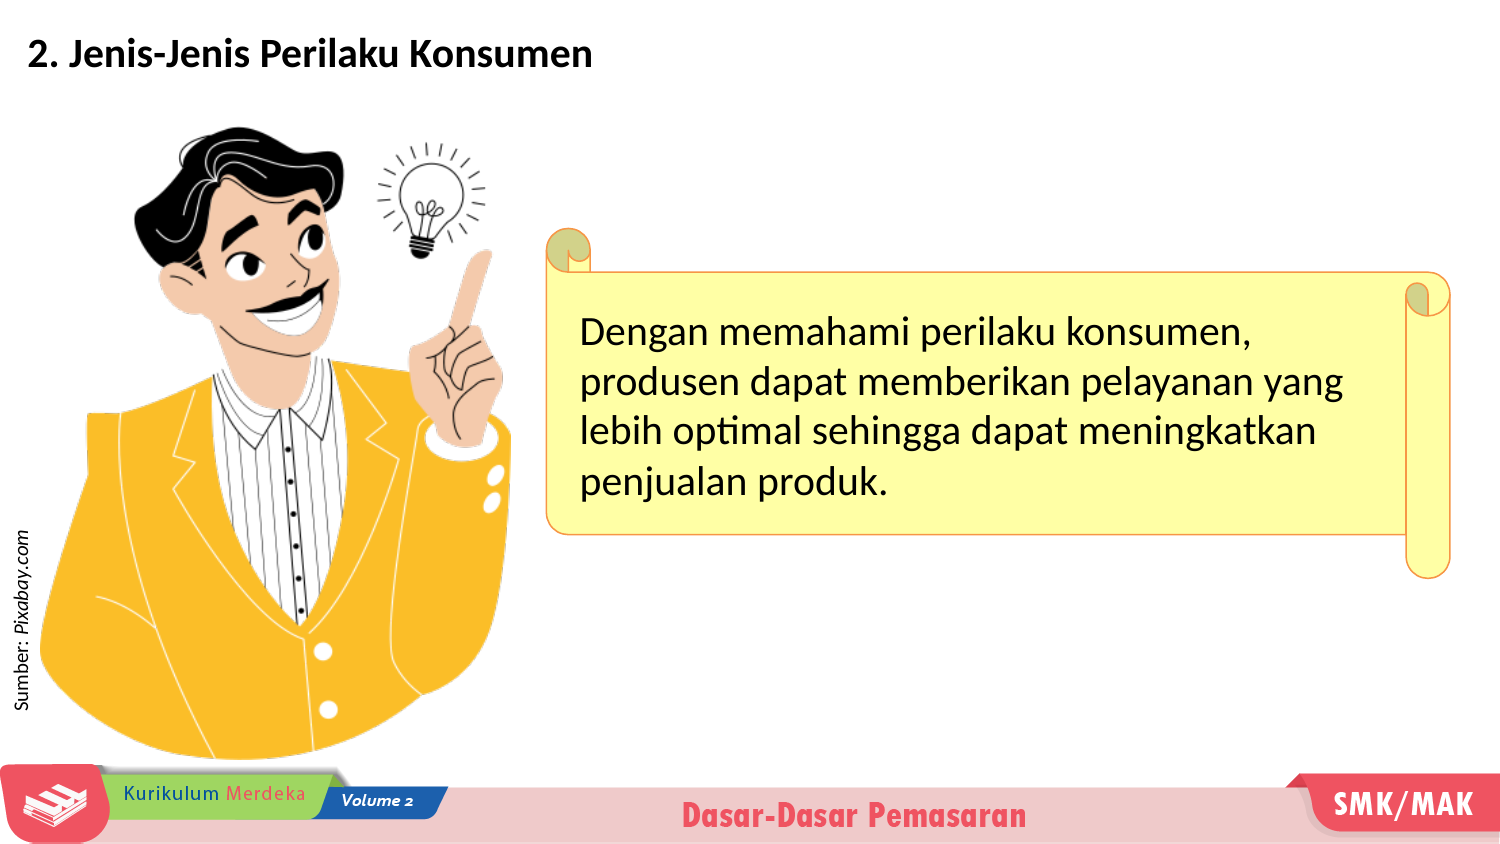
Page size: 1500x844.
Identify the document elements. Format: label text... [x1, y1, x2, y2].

text_box Dengan memahami perilaku konsumen, produsen dapat memberikan pelayanan yang lebih optimal sehingga dapat meningkatkan penjualan produk. [546, 228, 1450, 579]
picture [0, 764, 1500, 844]
picture [40, 121, 511, 760]
text_box Sumber: Pixabay.com [0, 514, 35, 727]
text_box 2. Jenis-Jenis Perilaku Konsumen [12, 18, 1125, 84]
